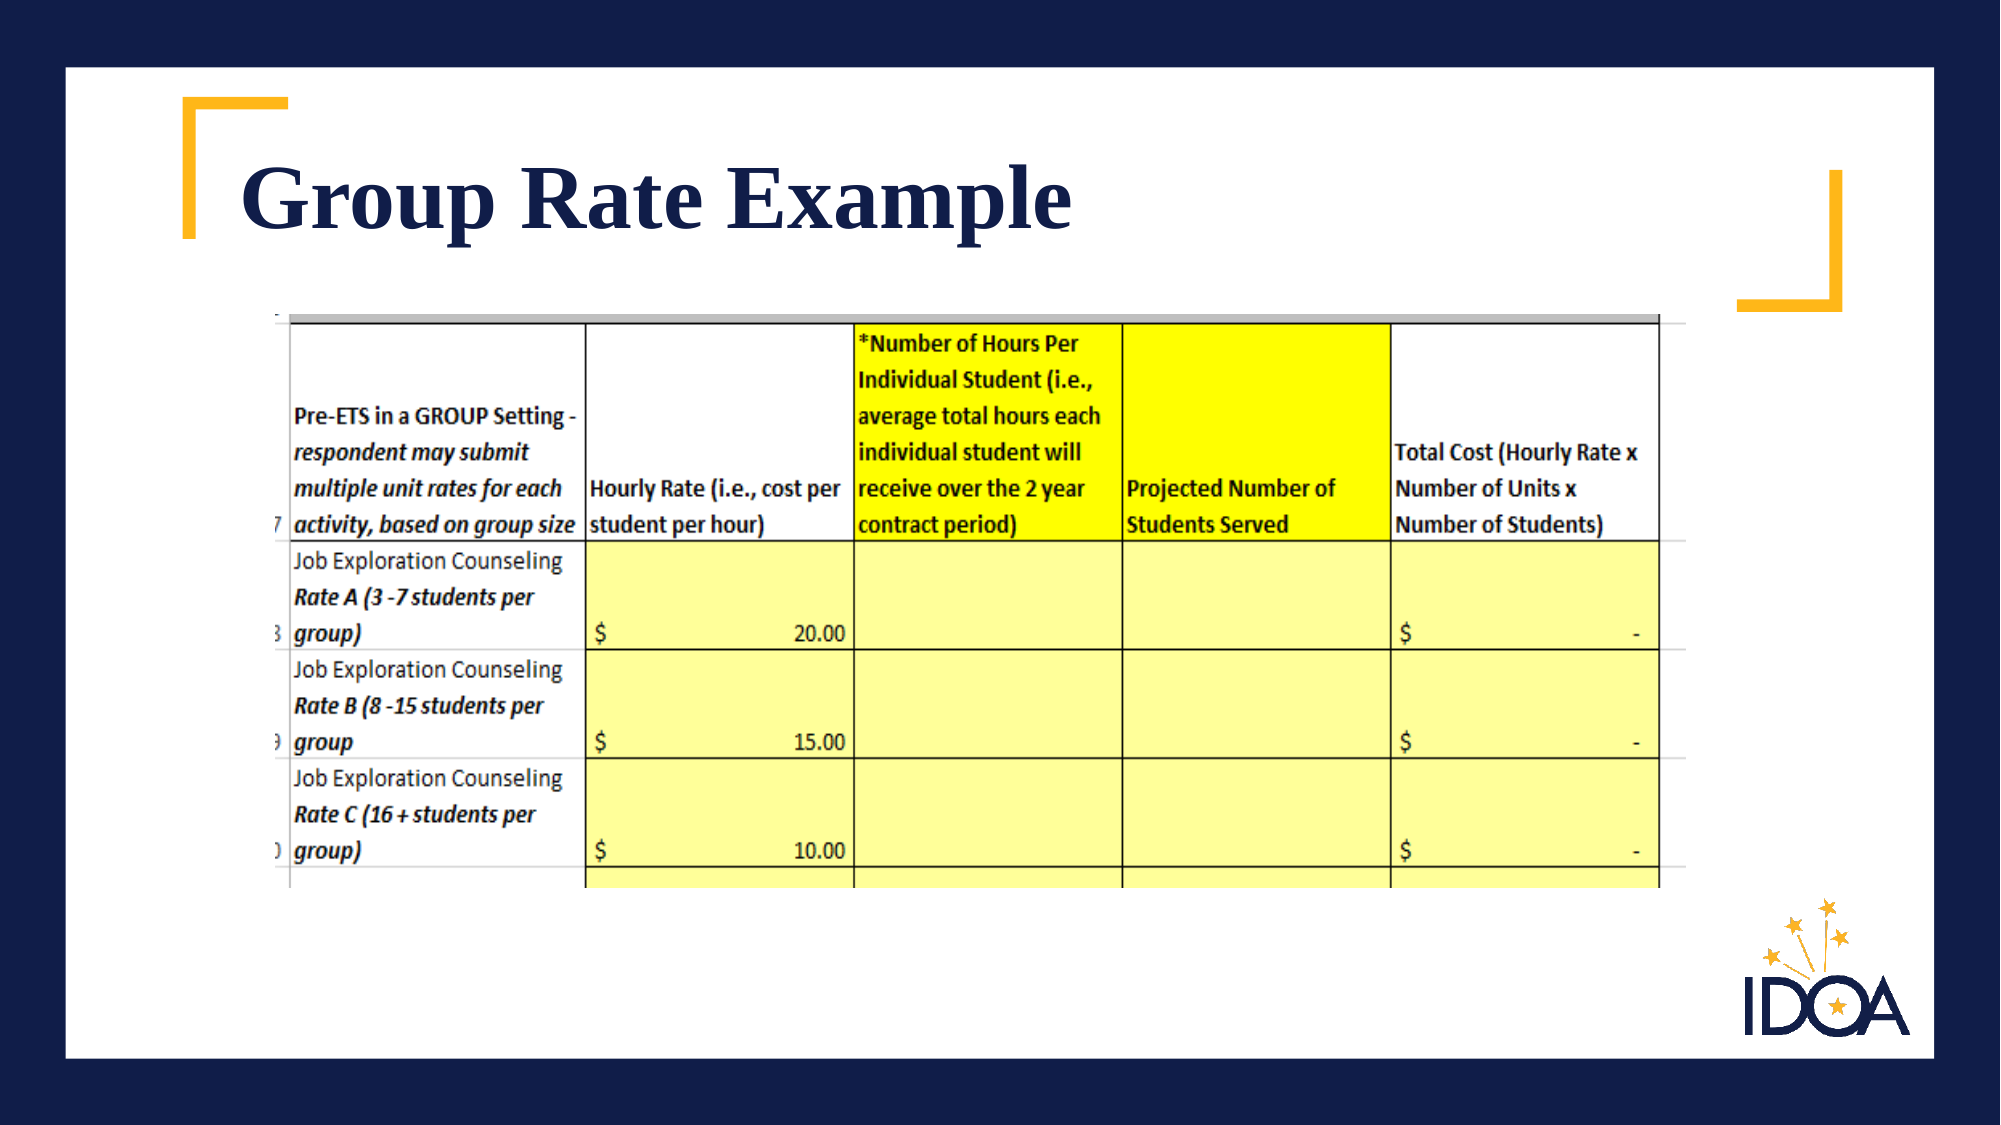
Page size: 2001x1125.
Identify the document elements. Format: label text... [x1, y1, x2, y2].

picture [1702, 857, 1959, 1114]
picture [274, 314, 1686, 888]
title Group Rate Example [225, 142, 1800, 279]
